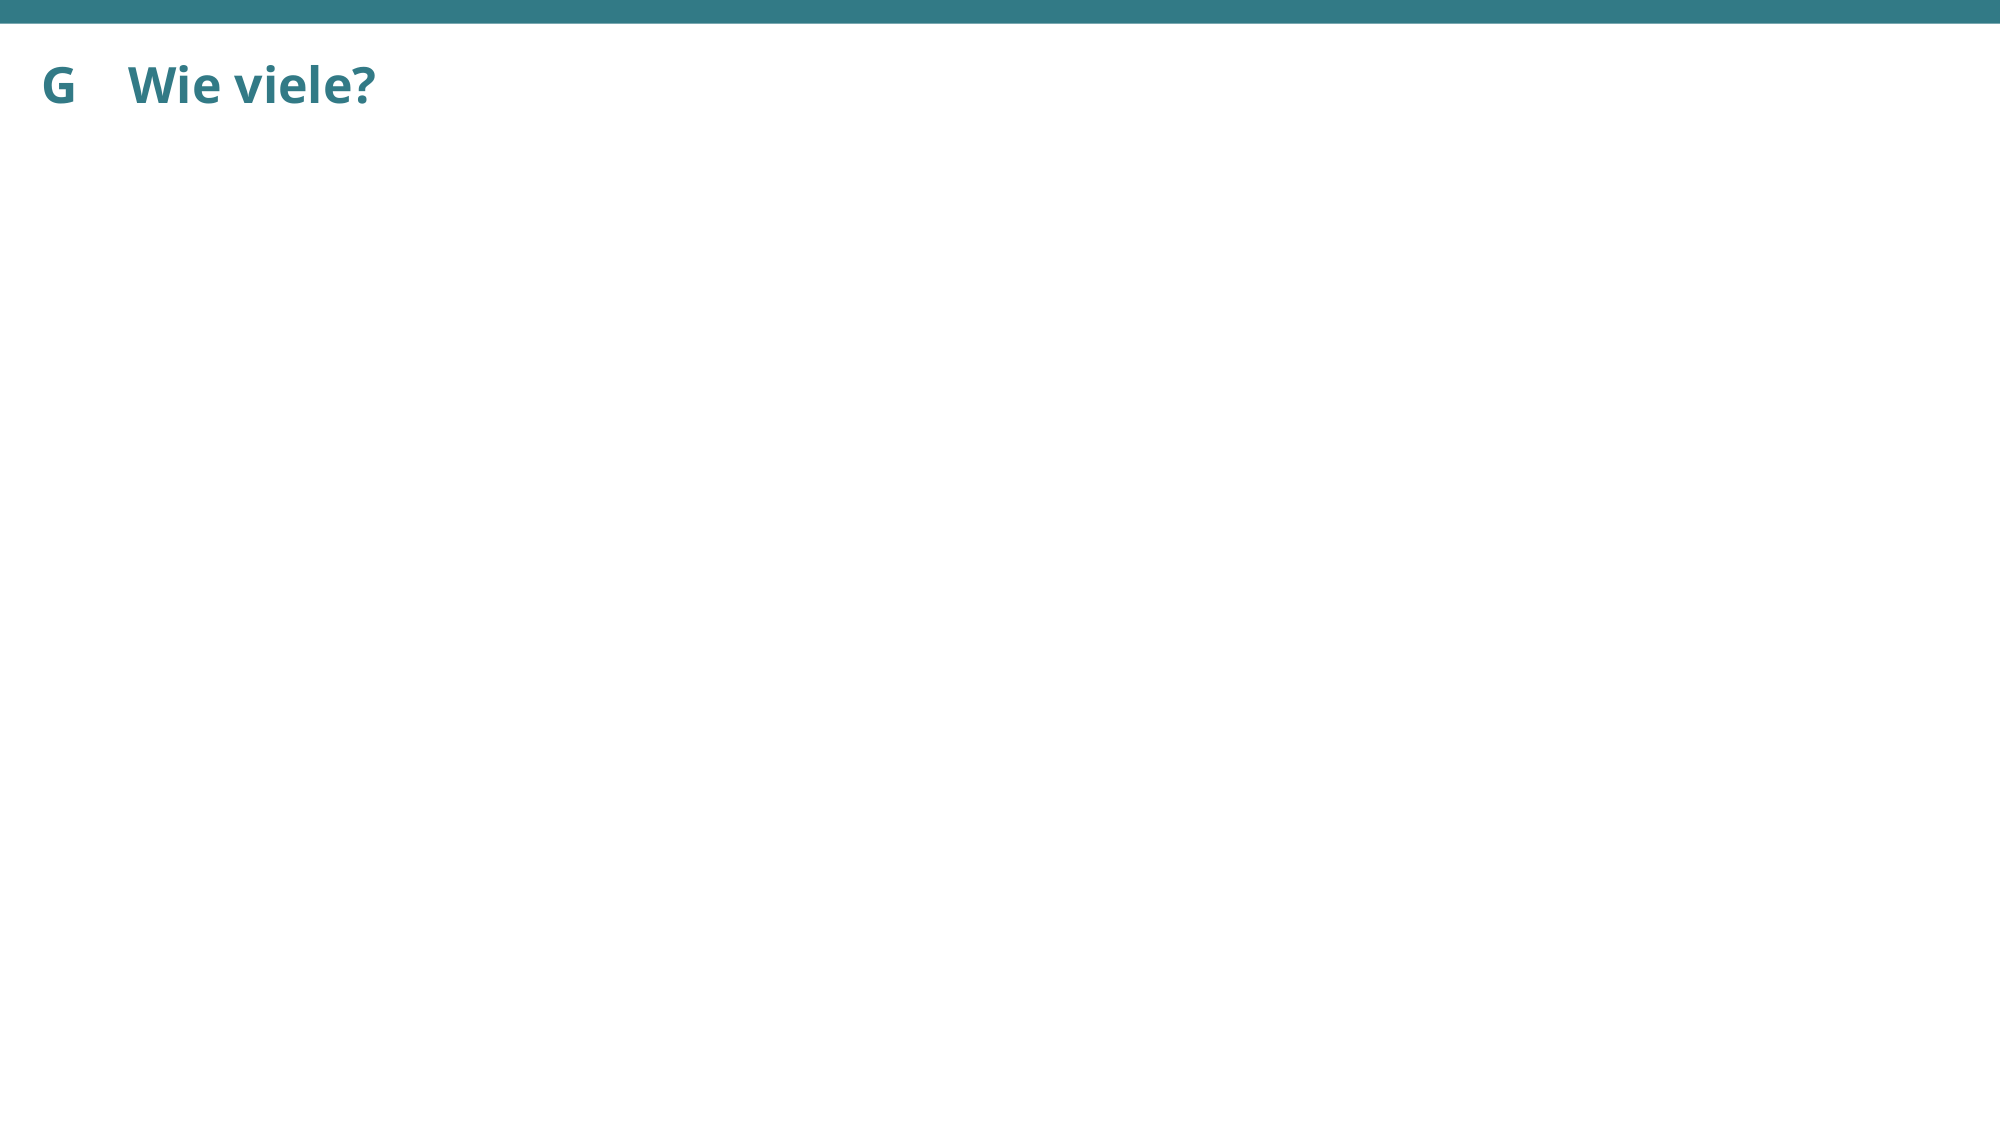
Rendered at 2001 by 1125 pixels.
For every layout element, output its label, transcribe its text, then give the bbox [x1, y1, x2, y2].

title G Wie viele? [41, 53, 1959, 119]
